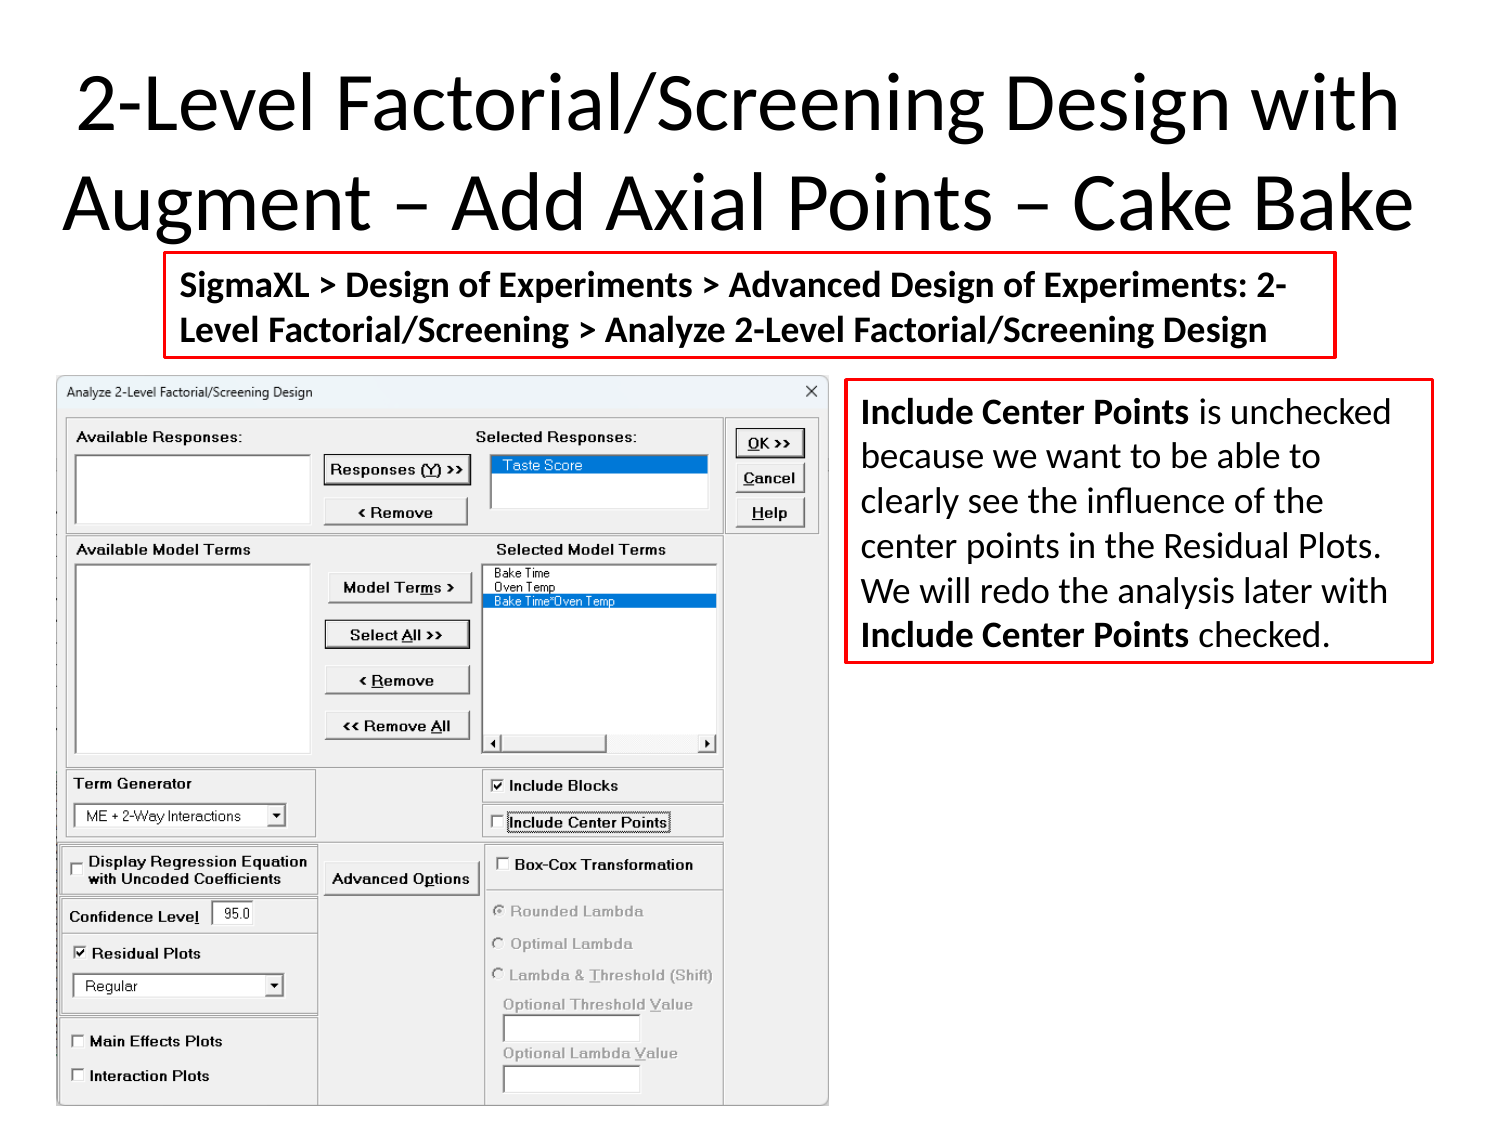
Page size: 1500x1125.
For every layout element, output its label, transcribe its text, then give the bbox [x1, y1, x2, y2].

text_box Include Center Points is unchecked because we want to be able to clearly see the influence of the center points in the Residual Plots. We will redo the analysis later with Include Center Points checked. [845, 379, 1433, 663]
picture [55, 374, 829, 1107]
title 2-Level Factorial/Screening Design with Augment – Add Axial Points – Cake Bake [0, 39, 1500, 153]
text_box SigmaXL > Design of Experiments > Advanced Design of Experiments: 2-Level Factorial/Screening > Analyze 2-Level Factorial/Screening Design [164, 252, 1336, 358]
